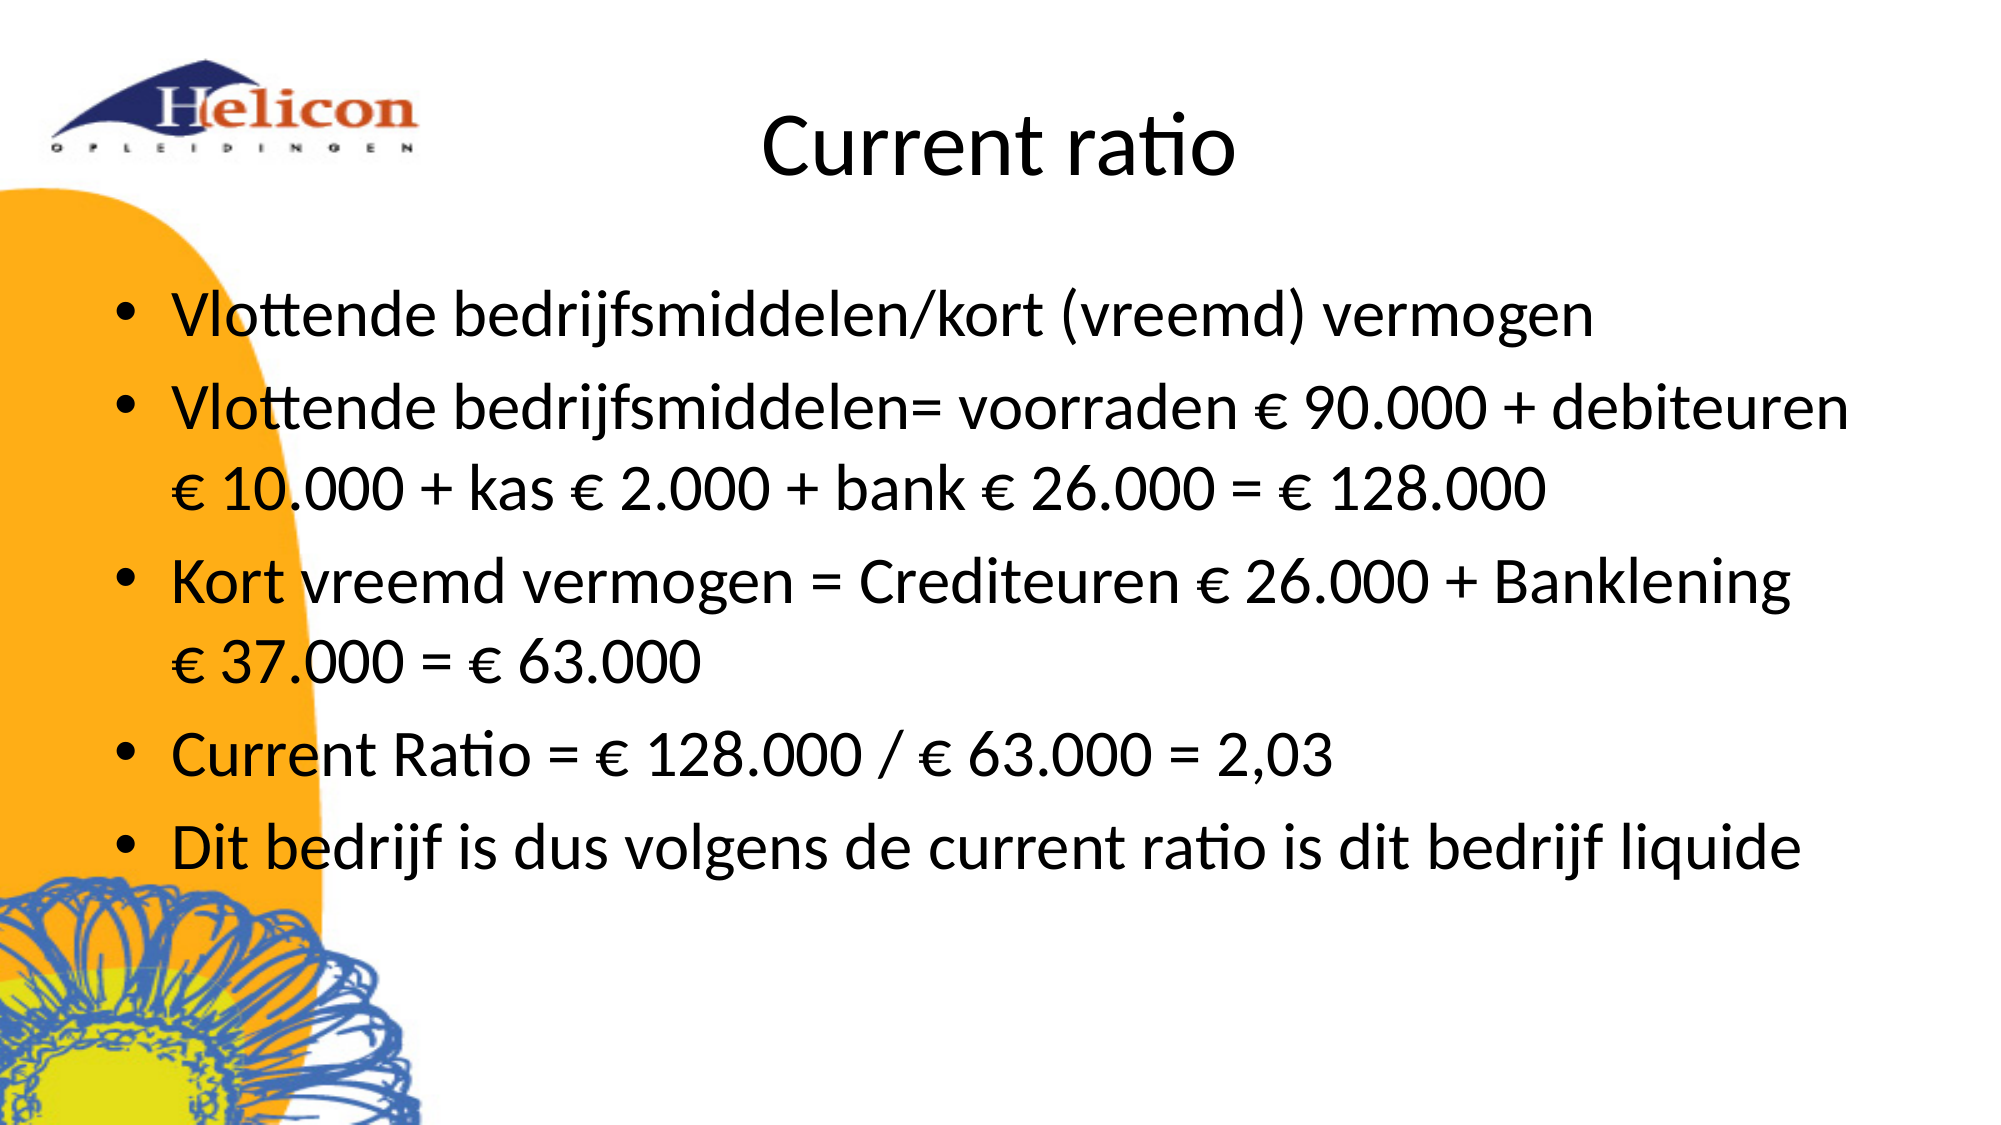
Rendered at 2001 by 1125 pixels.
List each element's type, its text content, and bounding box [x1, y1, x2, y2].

list Vlottende bedrijfsmiddelen/kort (vreemd) vermogen Vlottende bedrijfsmiddelen= voorraden € 90.000 + debiteuren € 10.000 + kas € 2.000 + bank € 26.000 = € 128.000 Kort vreemd vermogen = Crediteuren € 26.000 + Banklening € 37.000 = € 63.000 Current Ratio = € 128.000 / € 63.000 = 2,03 Dit bedrijf is dus volgens de current ratio is dit bedrijf liquide [99, 262, 1900, 1005]
picture [0, 0, 2001, 1125]
title Current ratio [99, 45, 1900, 233]
